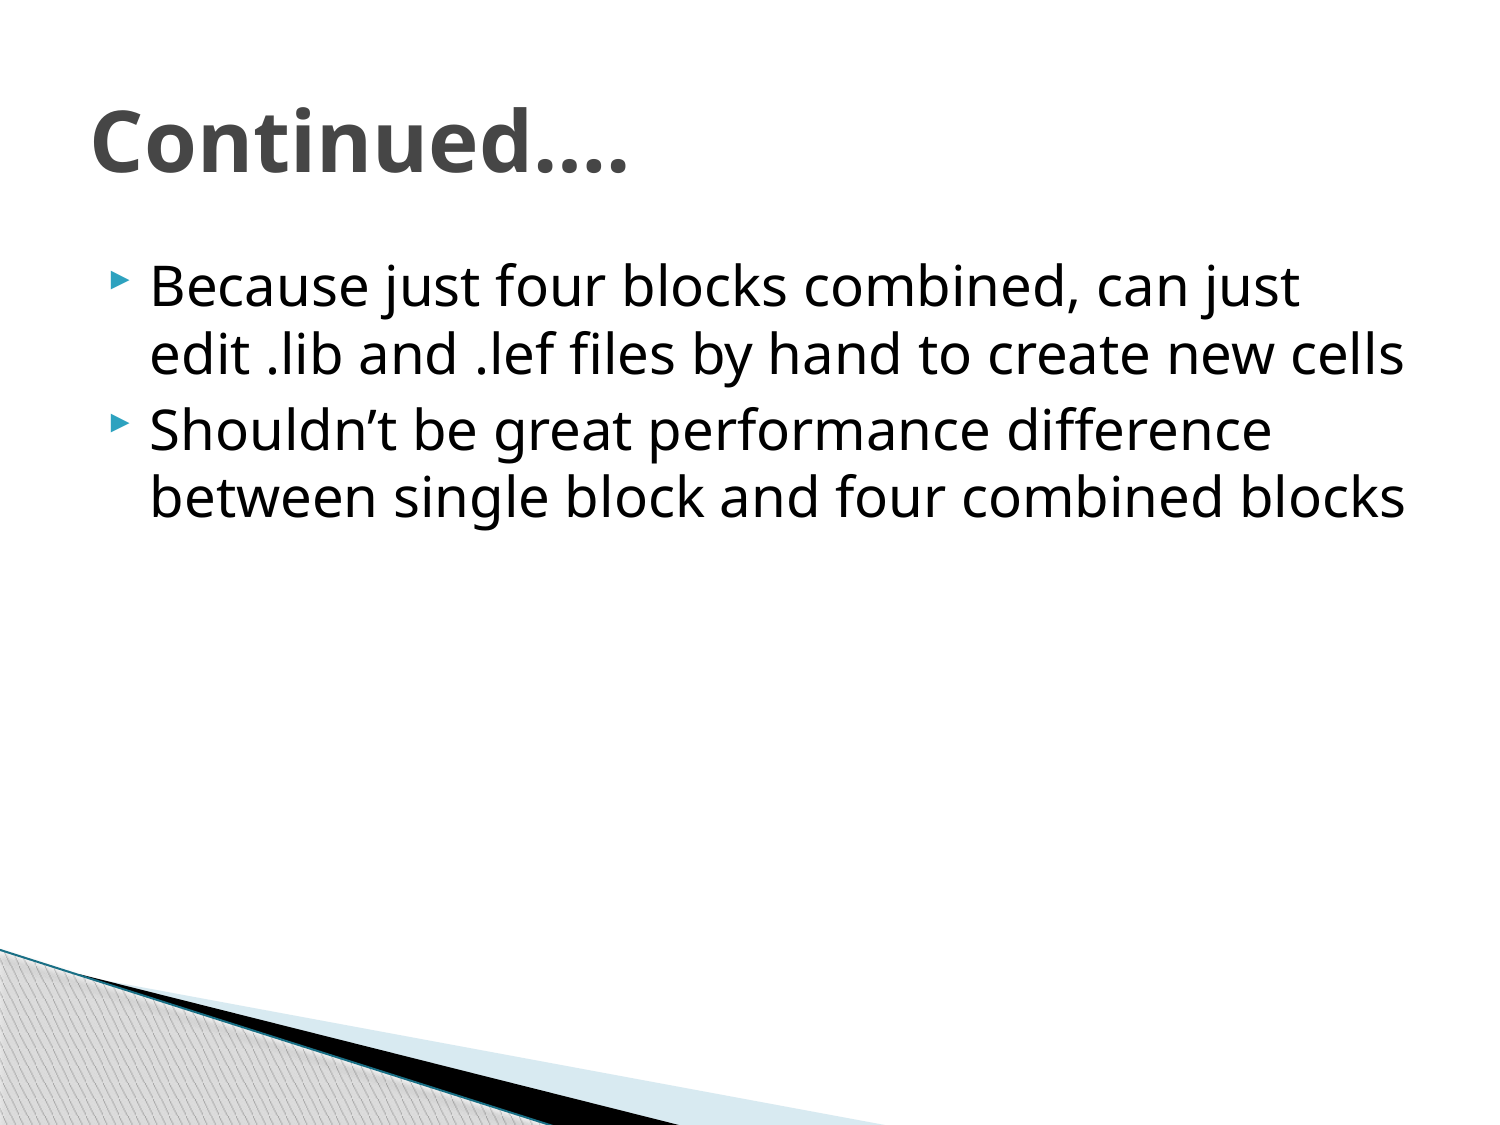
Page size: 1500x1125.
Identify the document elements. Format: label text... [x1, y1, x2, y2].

list Because just four blocks combined, can just edit .lib and .lef files by hand to create new cells Shouldn’t be great performance difference between single block and four combined blocks [75, 243, 1425, 986]
title Continued…. [75, 45, 1425, 233]
